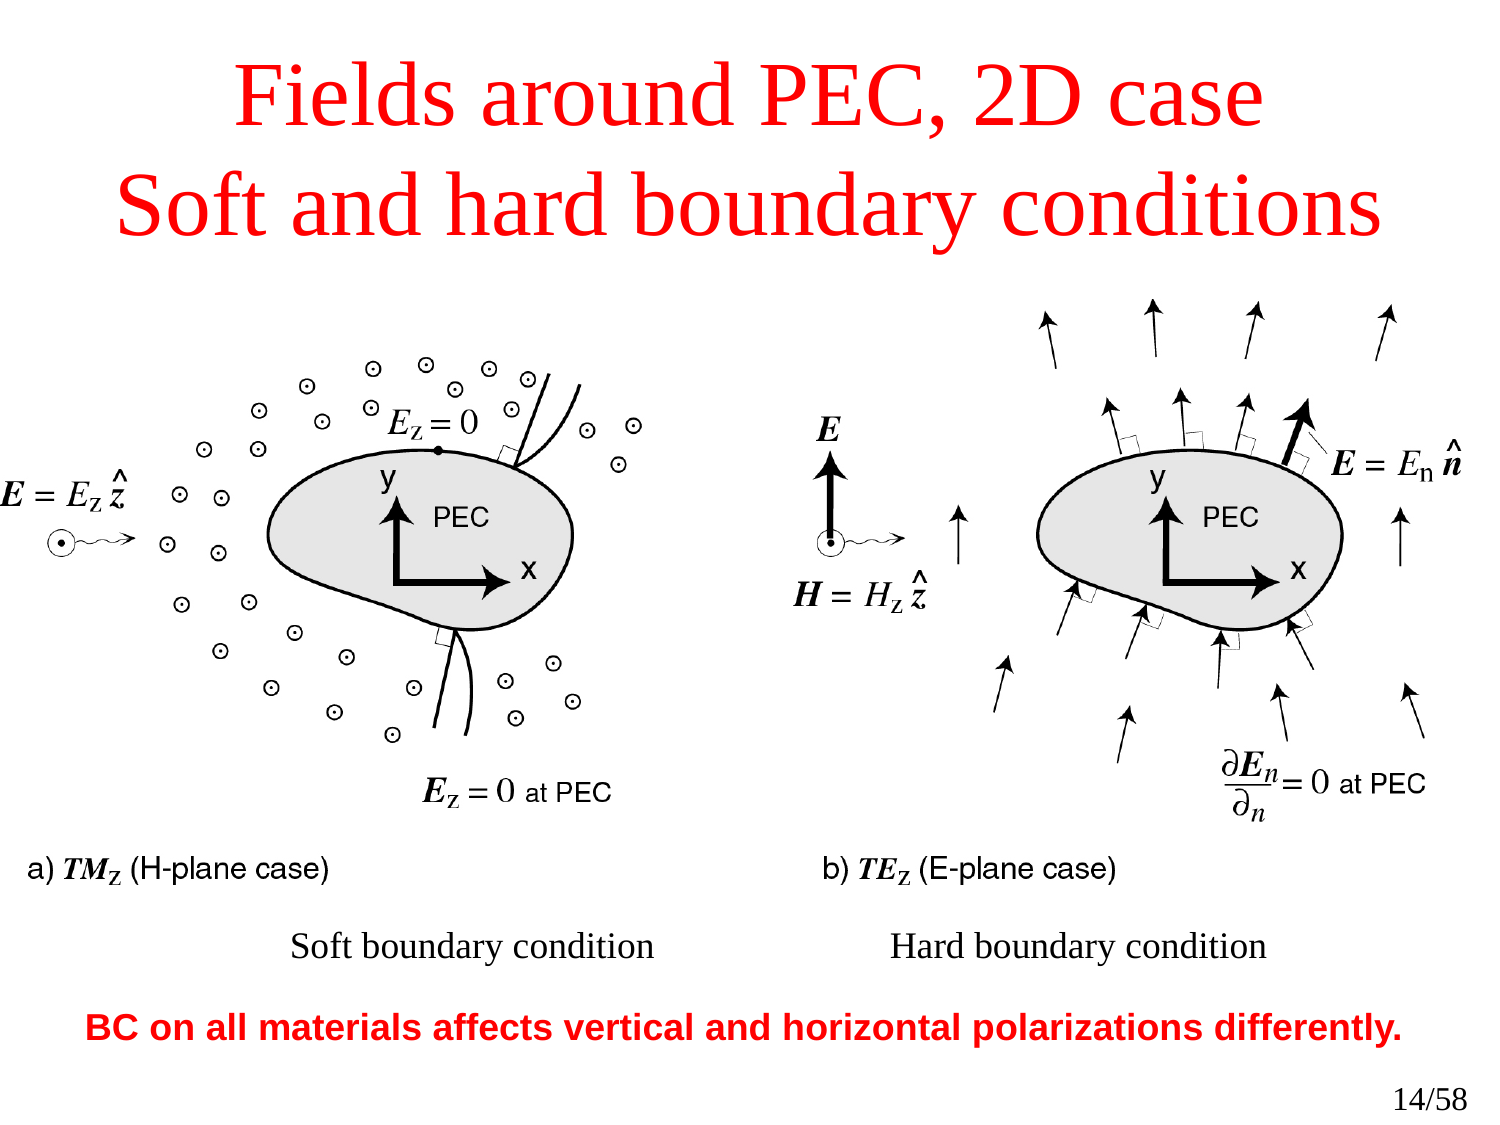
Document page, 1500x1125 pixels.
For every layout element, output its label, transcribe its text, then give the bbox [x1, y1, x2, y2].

picture [0, 299, 1463, 894]
title Fields around PEC, 2D case Soft and hard boundary conditions [49, 49, 1451, 238]
text_box BC on all materials affects vertical and horizontal polarizations differently. [70, 996, 1454, 1056]
text_box Soft boundary condition Hard boundary condition [274, 913, 1283, 974]
